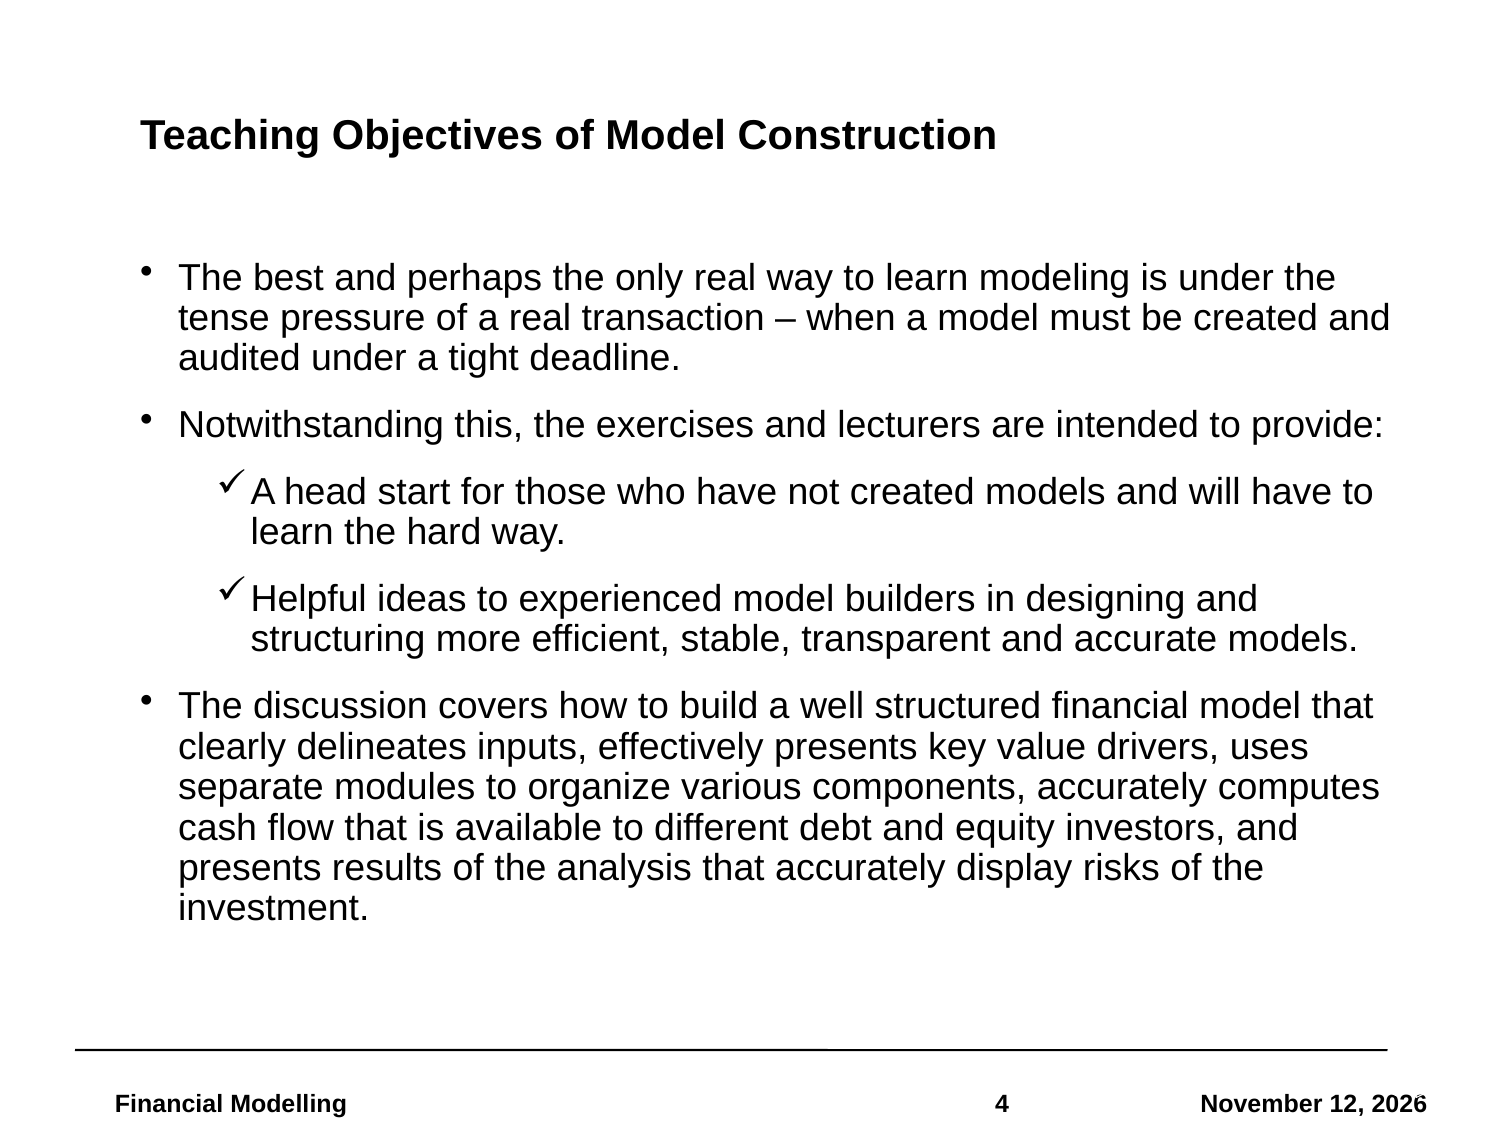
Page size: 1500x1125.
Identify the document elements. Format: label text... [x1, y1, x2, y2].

title Teaching Objectives of Model Construction [124, 99, 1413, 226]
list The best and perhaps the only real way to learn modeling is under the tense pressure of a real transaction – when a model must be created and audited under a tight deadline. Notwithstanding this, the exercises and lecturers are intended to provide: A head start for those who have not created models and will have to learn the hard way. Helpful ideas to experienced model builders in designing and structuring more efficient, stable, transparent and accurate models. The discussion covers how to build a well structured financial model that clearly delineates inputs, effectively presents key value drivers, uses separate modules to organize various components, accurately computes cash flow that is available to different debt and equity investors, and presents results of the analysis that accurately display risks of the investment. [124, 249, 1413, 1001]
